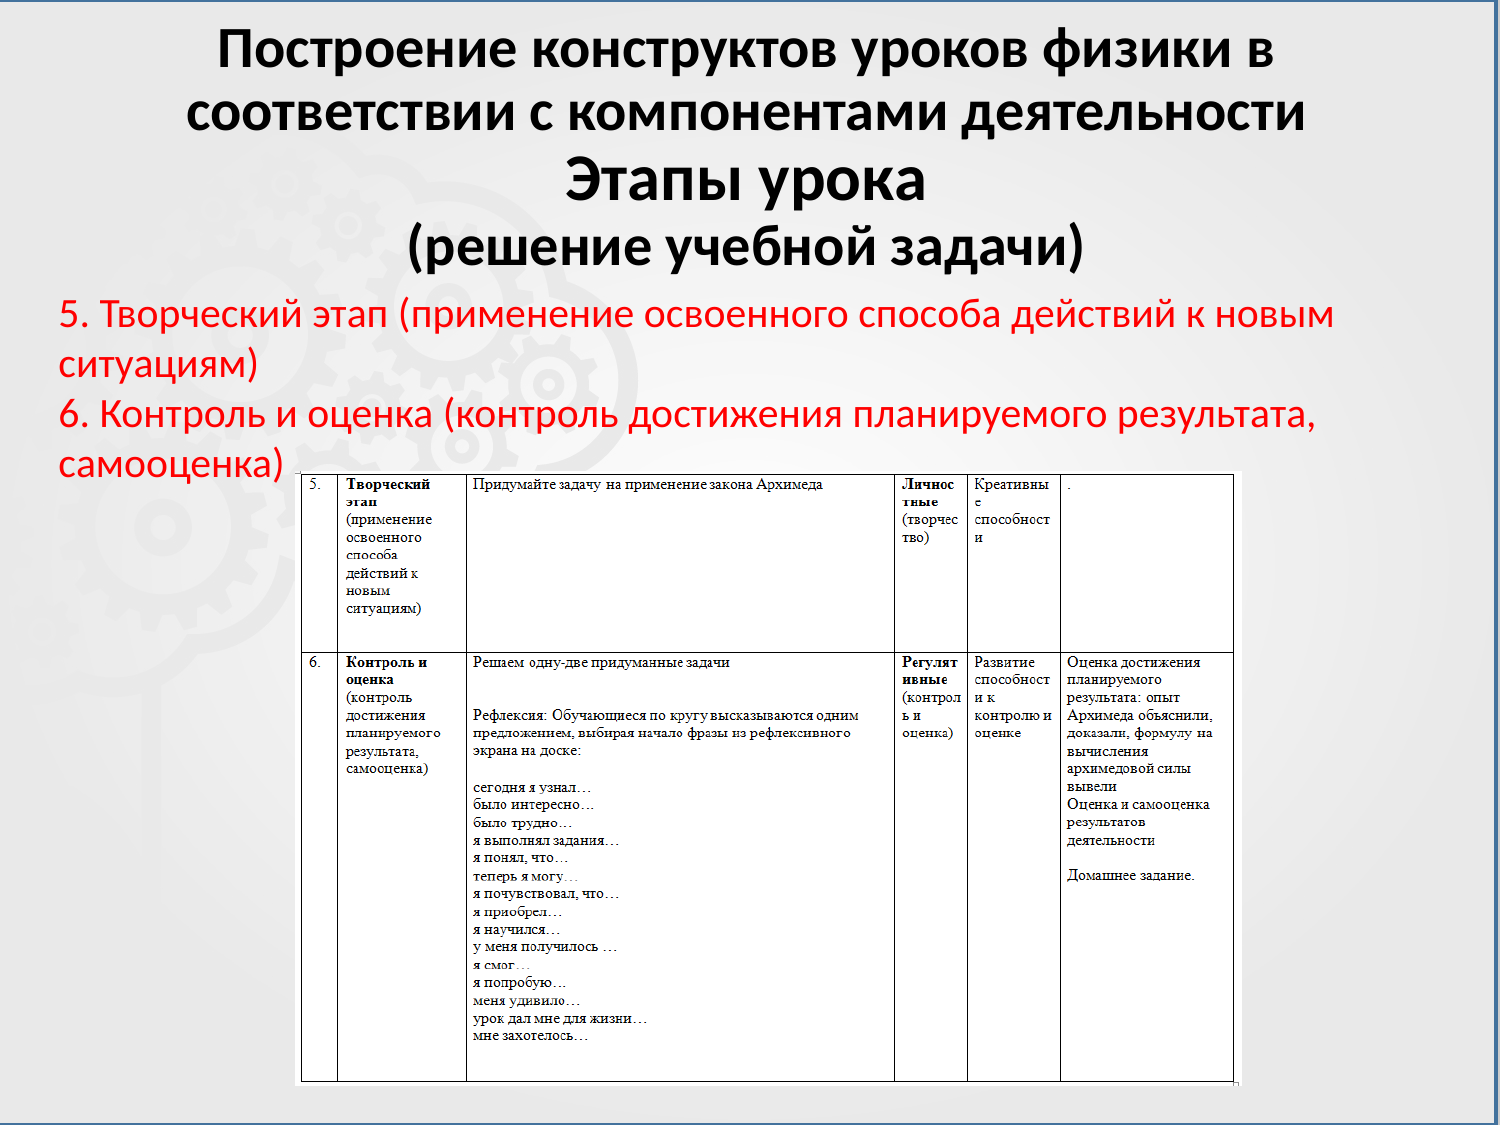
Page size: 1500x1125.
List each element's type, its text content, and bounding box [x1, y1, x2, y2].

text_box [0, 0, 1498, 1125]
text_box 5. Творческий этап (применение освоенного способа действий к новым ситуациям) 6. Контроль и оценка (контроль достижения планируемого результата, самооценка) [43, 278, 1465, 744]
title Построение конструктов уроков физики в соответствии с компонентами деятельности Этапы урока (решение учебной задачи) [99, 56, 1394, 278]
picture [295, 470, 1242, 1087]
